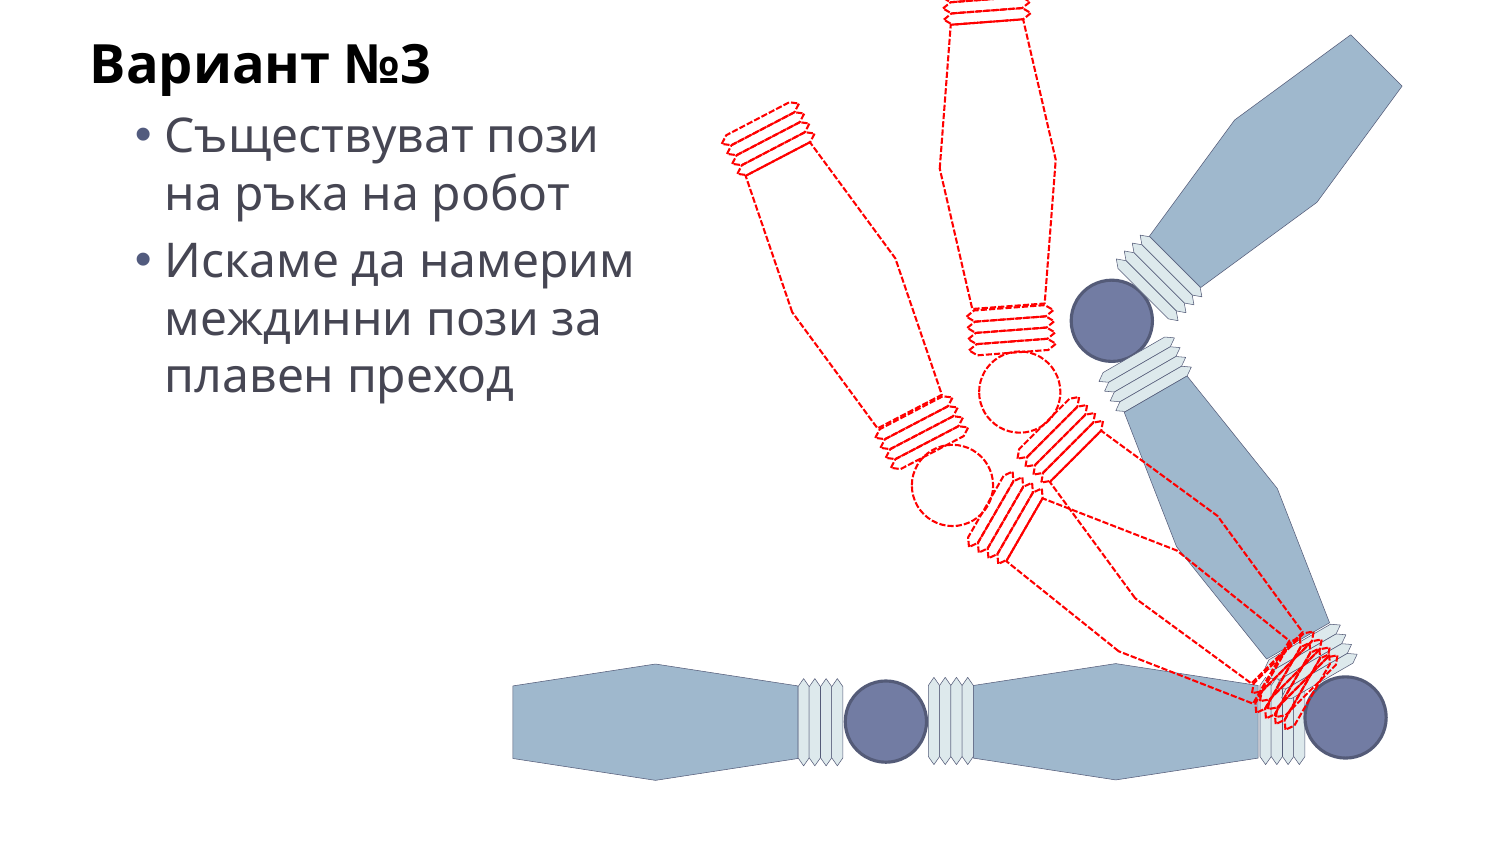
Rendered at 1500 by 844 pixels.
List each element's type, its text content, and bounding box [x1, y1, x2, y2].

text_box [1185, 118, 1426, 236]
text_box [512, 663, 844, 781]
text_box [988, 499, 1366, 616]
list Вариант №3 Съществуват пози на ръка на робот Искаме да намерим междинни пози за плавен преход [75, 21, 1475, 835]
text_box [1311, 675, 1388, 760]
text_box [1038, 459, 1416, 577]
text_box [977, 352, 1062, 435]
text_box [655, 227, 1033, 345]
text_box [809, 106, 1187, 224]
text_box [928, 663, 1306, 781]
text_box [910, 443, 995, 528]
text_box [960, 542, 1338, 660]
